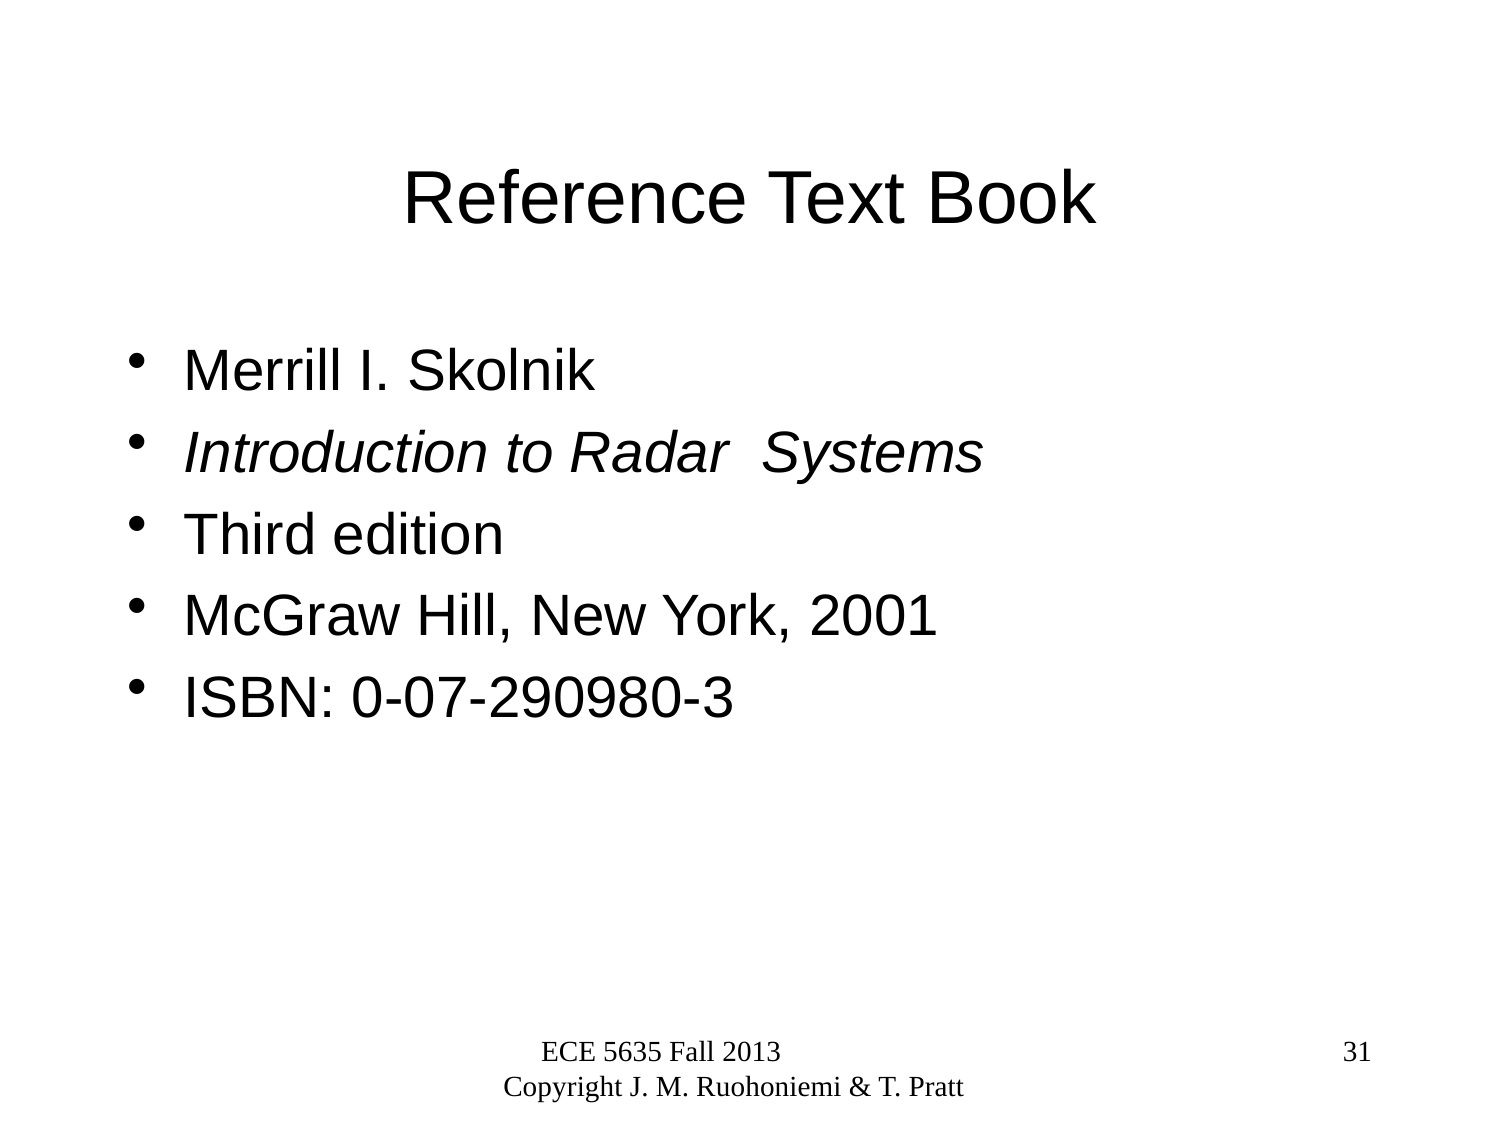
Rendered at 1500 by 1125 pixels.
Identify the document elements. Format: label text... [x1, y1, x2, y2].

title Reference Text Book [112, 99, 1388, 288]
list Merrill I. Skolnik Introduction to Radar Systems Third edition McGraw Hill, New York, 2001 ISBN: 0-07-290980-3 [112, 324, 1388, 1001]
slide_number 31 [1074, 1024, 1388, 1101]
footer ECE 5635 Fall 2013 Copyright J. M. Ruohoniemi & T. Pratt [487, 1024, 988, 1101]
